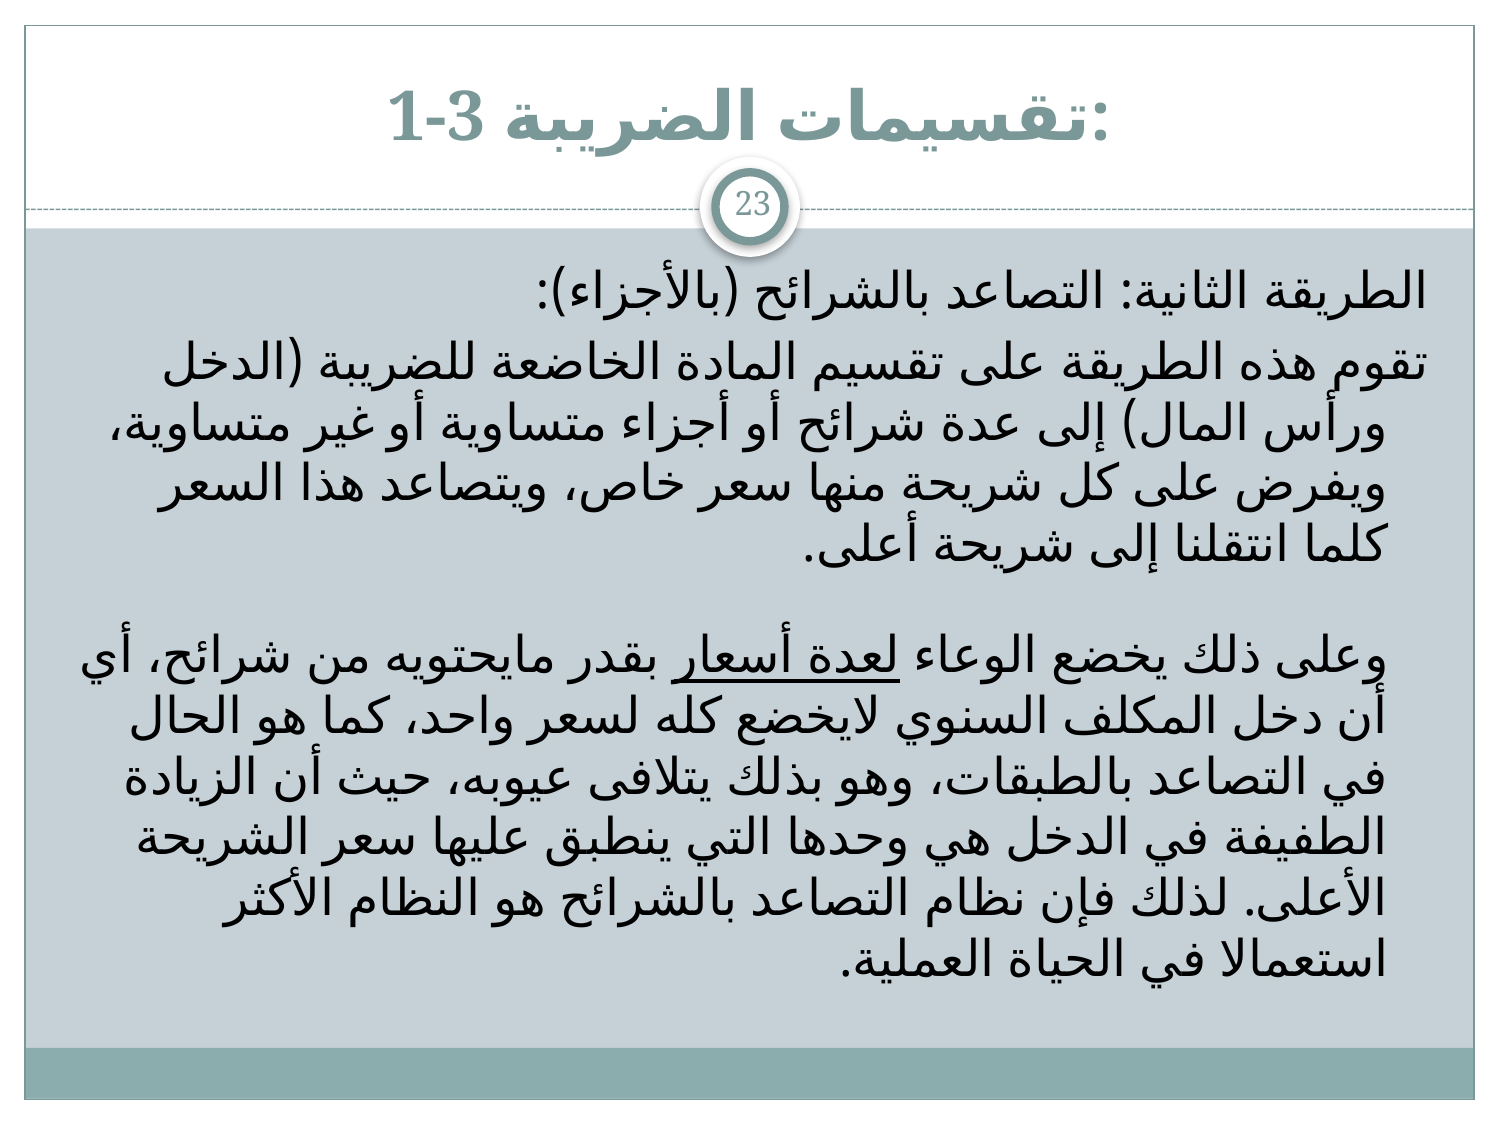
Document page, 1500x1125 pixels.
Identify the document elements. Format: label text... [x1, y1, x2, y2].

slide_number 23 [715, 168, 791, 241]
title 1-3 تقسيمات الضريبة: [49, 37, 1450, 162]
list الطريقة الثانية: التصاعد بالشرائح (بالأجزاء): تقوم هذه الطريقة على تقسيم المادة الخاضعة للضريبة (الدخل ورأس المال) إلى عدة شرائح أو أجزاء متساوية أو غير متساوية، ويفرض على كل شريحة منها سعر خاص، ويتصاعد هذا السعر كلما انتقلنا إلى شريحة أعلى. وعلى ذلك يخضع الوعاء لعدة أسعار بقدر مايحتويه من شرائح، أي أن دخل المكلف السنوي لايخضع كله لسعر واحد، كما هو الحال في التصاعد بالطبقات، وهو بذلك يتلافى عيوبه، حيث أن الزيادة الطفيفة في الدخل هي وحدها التي ينطبق عليها سعر الشريحة الأعلى. لذلك فإن نظام التصاعد بالشرائح هو النظام الأكثر استعمالا في الحياة العملية. [49, 250, 1445, 1001]
